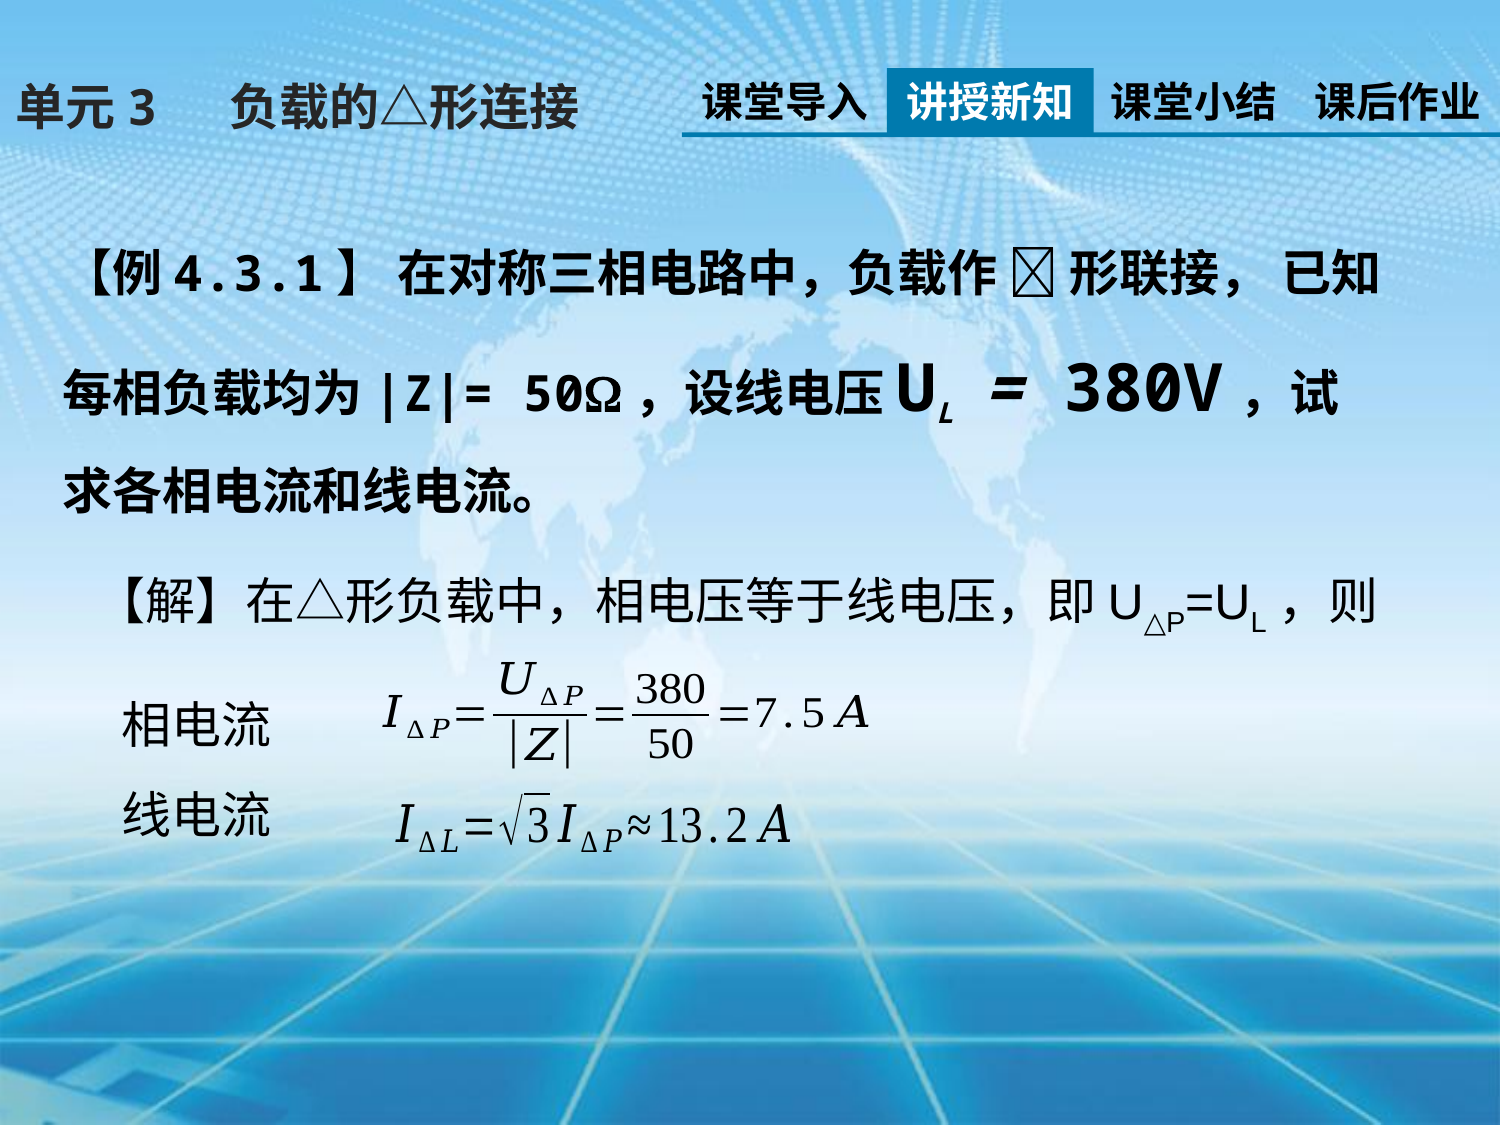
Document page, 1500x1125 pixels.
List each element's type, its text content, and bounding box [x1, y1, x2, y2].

text_box 【解】在△形负载中，相电压等于线电压，即U△P=UL，则 [80, 562, 1397, 646]
text_box 相电流 线电流 [106, 656, 310, 851]
picture [0, 0, 1500, 1125]
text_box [1, 67, 1500, 144]
text_box 【例4.3.1】 在对称三相电路中，负载作  形联接， 已知每相负载均为|Z|= 50，设线电压UL = 380V，试求各相电流和线电流。 [47, 232, 1397, 499]
